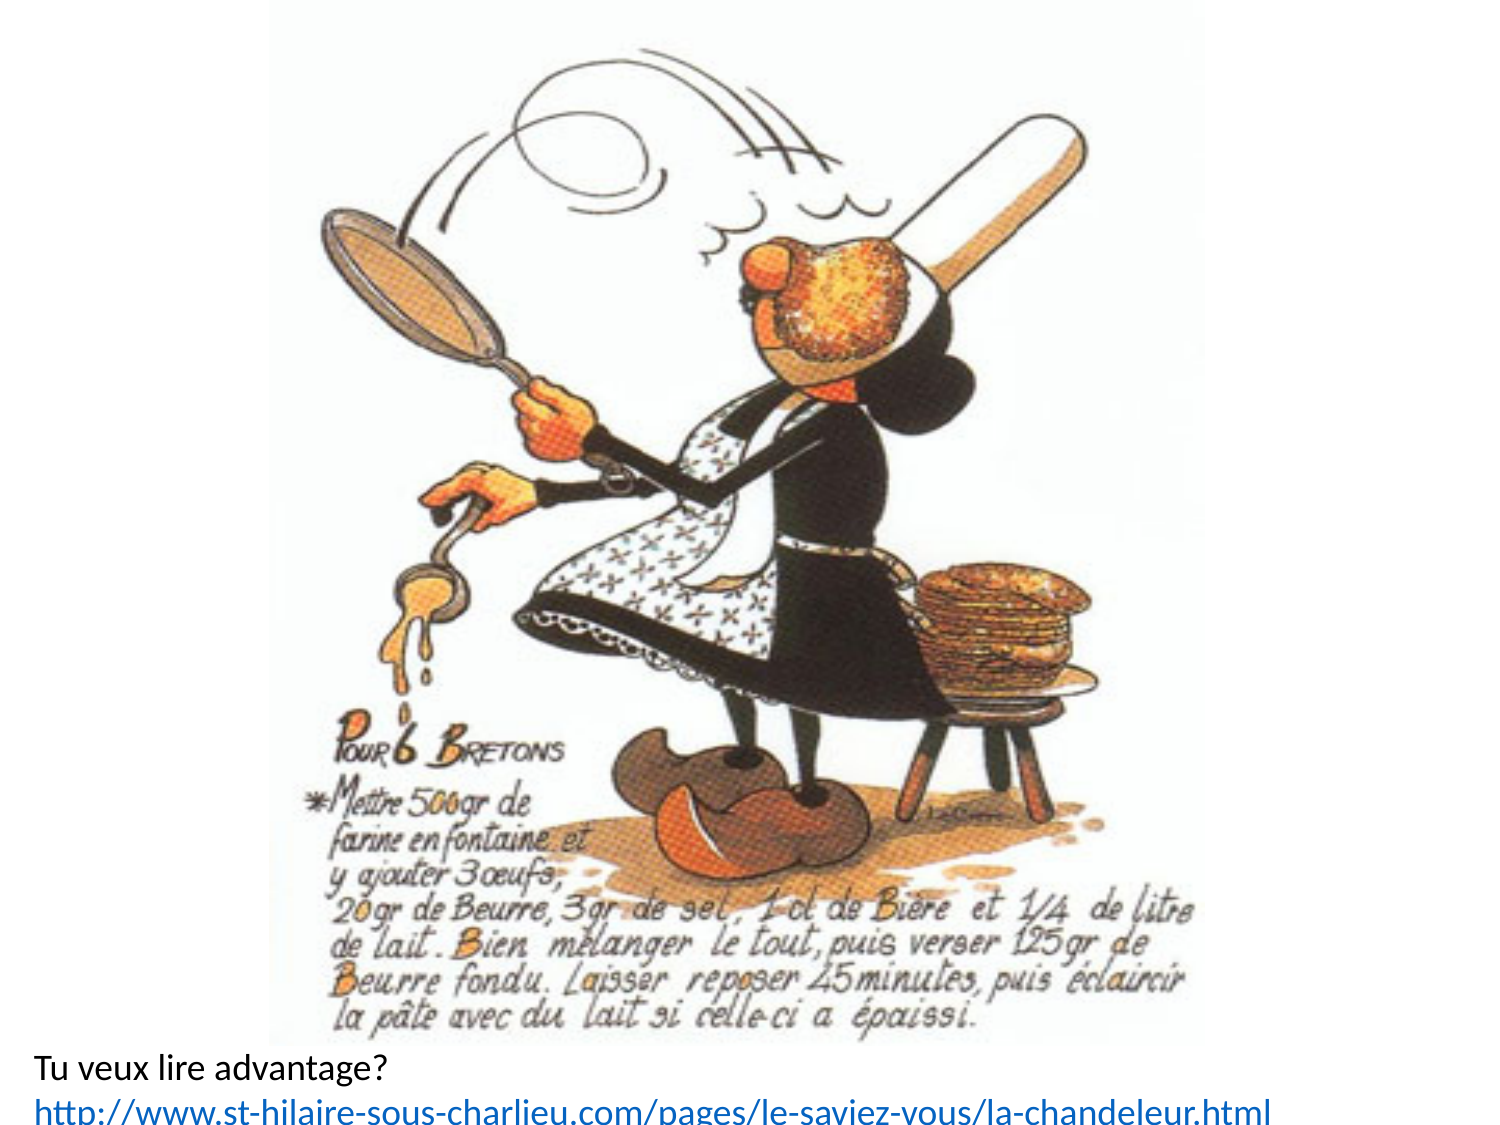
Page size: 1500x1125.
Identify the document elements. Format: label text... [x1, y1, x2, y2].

picture [269, 0, 1205, 1046]
text_box Tu veux lire advantage? http://www.st-hilaire-sous-charlieu.com/pages/le-saviez-vous/la-chandeleur.html [18, 1035, 1500, 1125]
